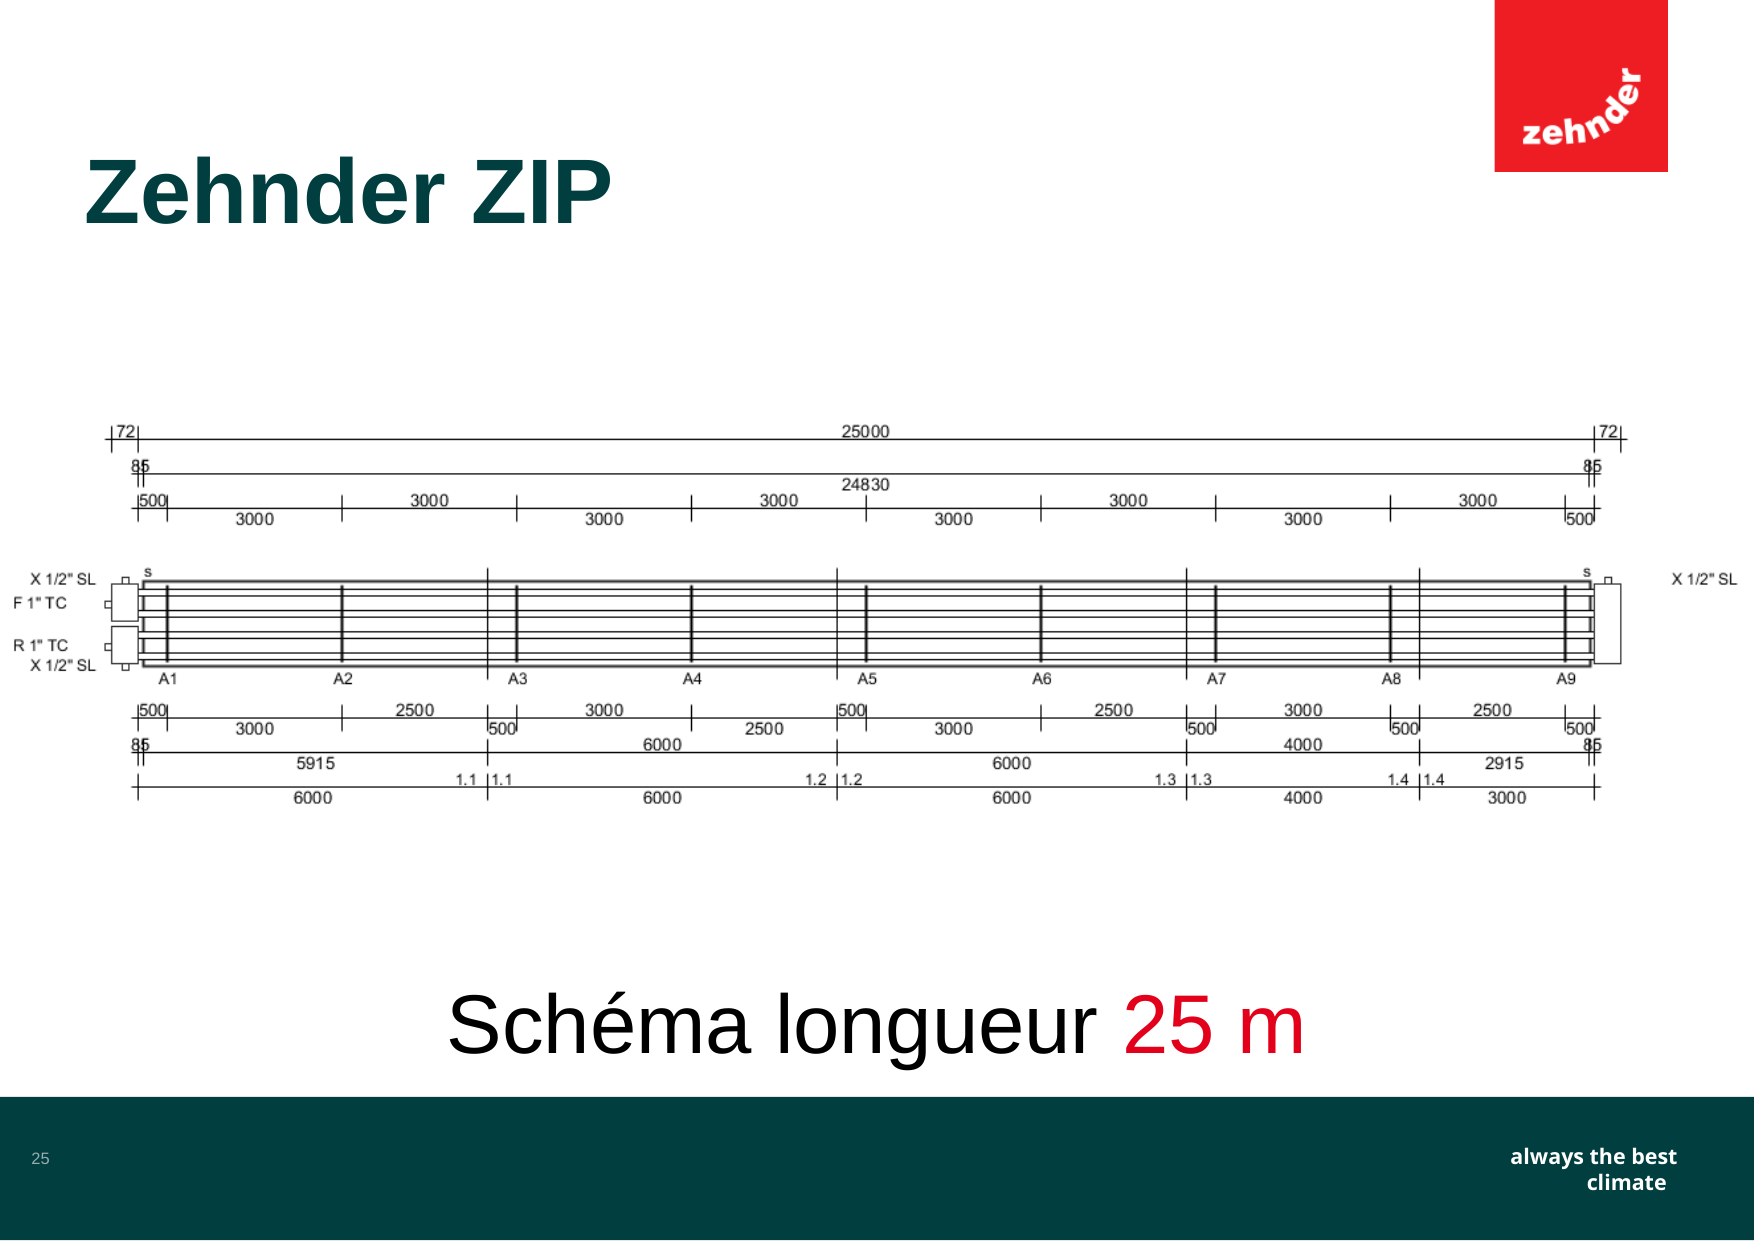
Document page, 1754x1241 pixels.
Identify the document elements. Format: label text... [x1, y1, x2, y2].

text_box Schéma longueur 25 m [431, 962, 1323, 1078]
picture [0, 415, 1754, 829]
title Zehnder ZIP [70, 136, 1583, 207]
